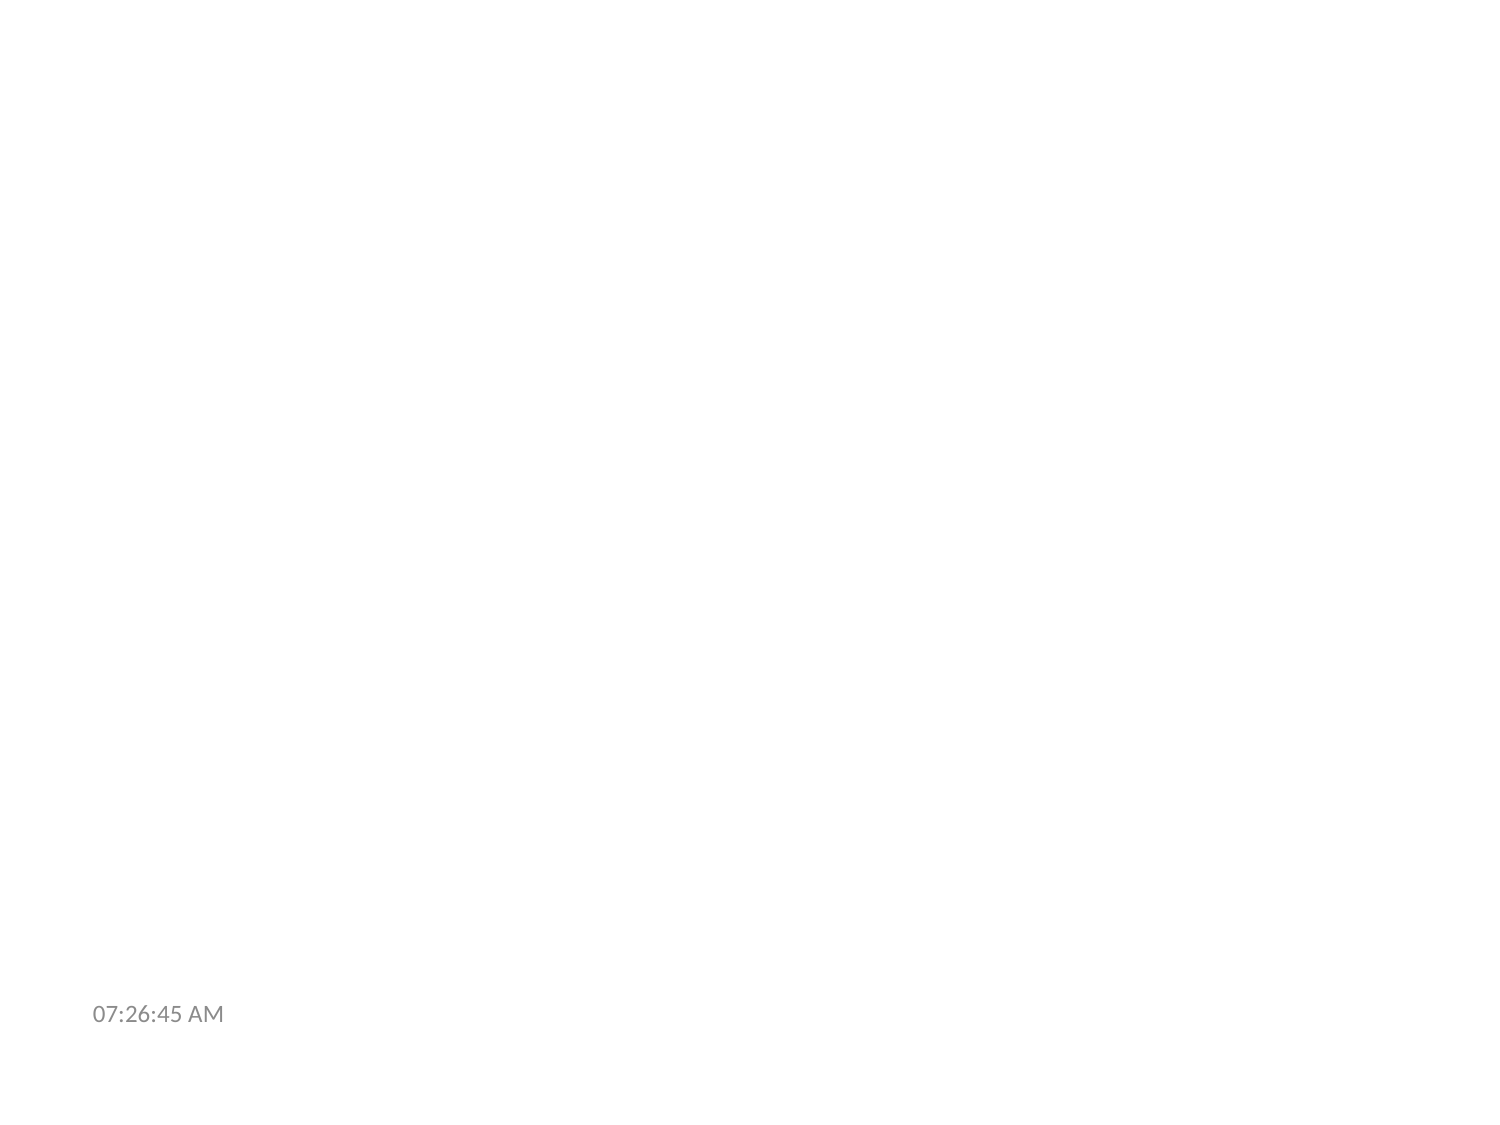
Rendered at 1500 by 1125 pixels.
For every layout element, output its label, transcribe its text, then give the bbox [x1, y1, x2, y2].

text_box 3:35:09 PM [77, 982, 428, 1043]
